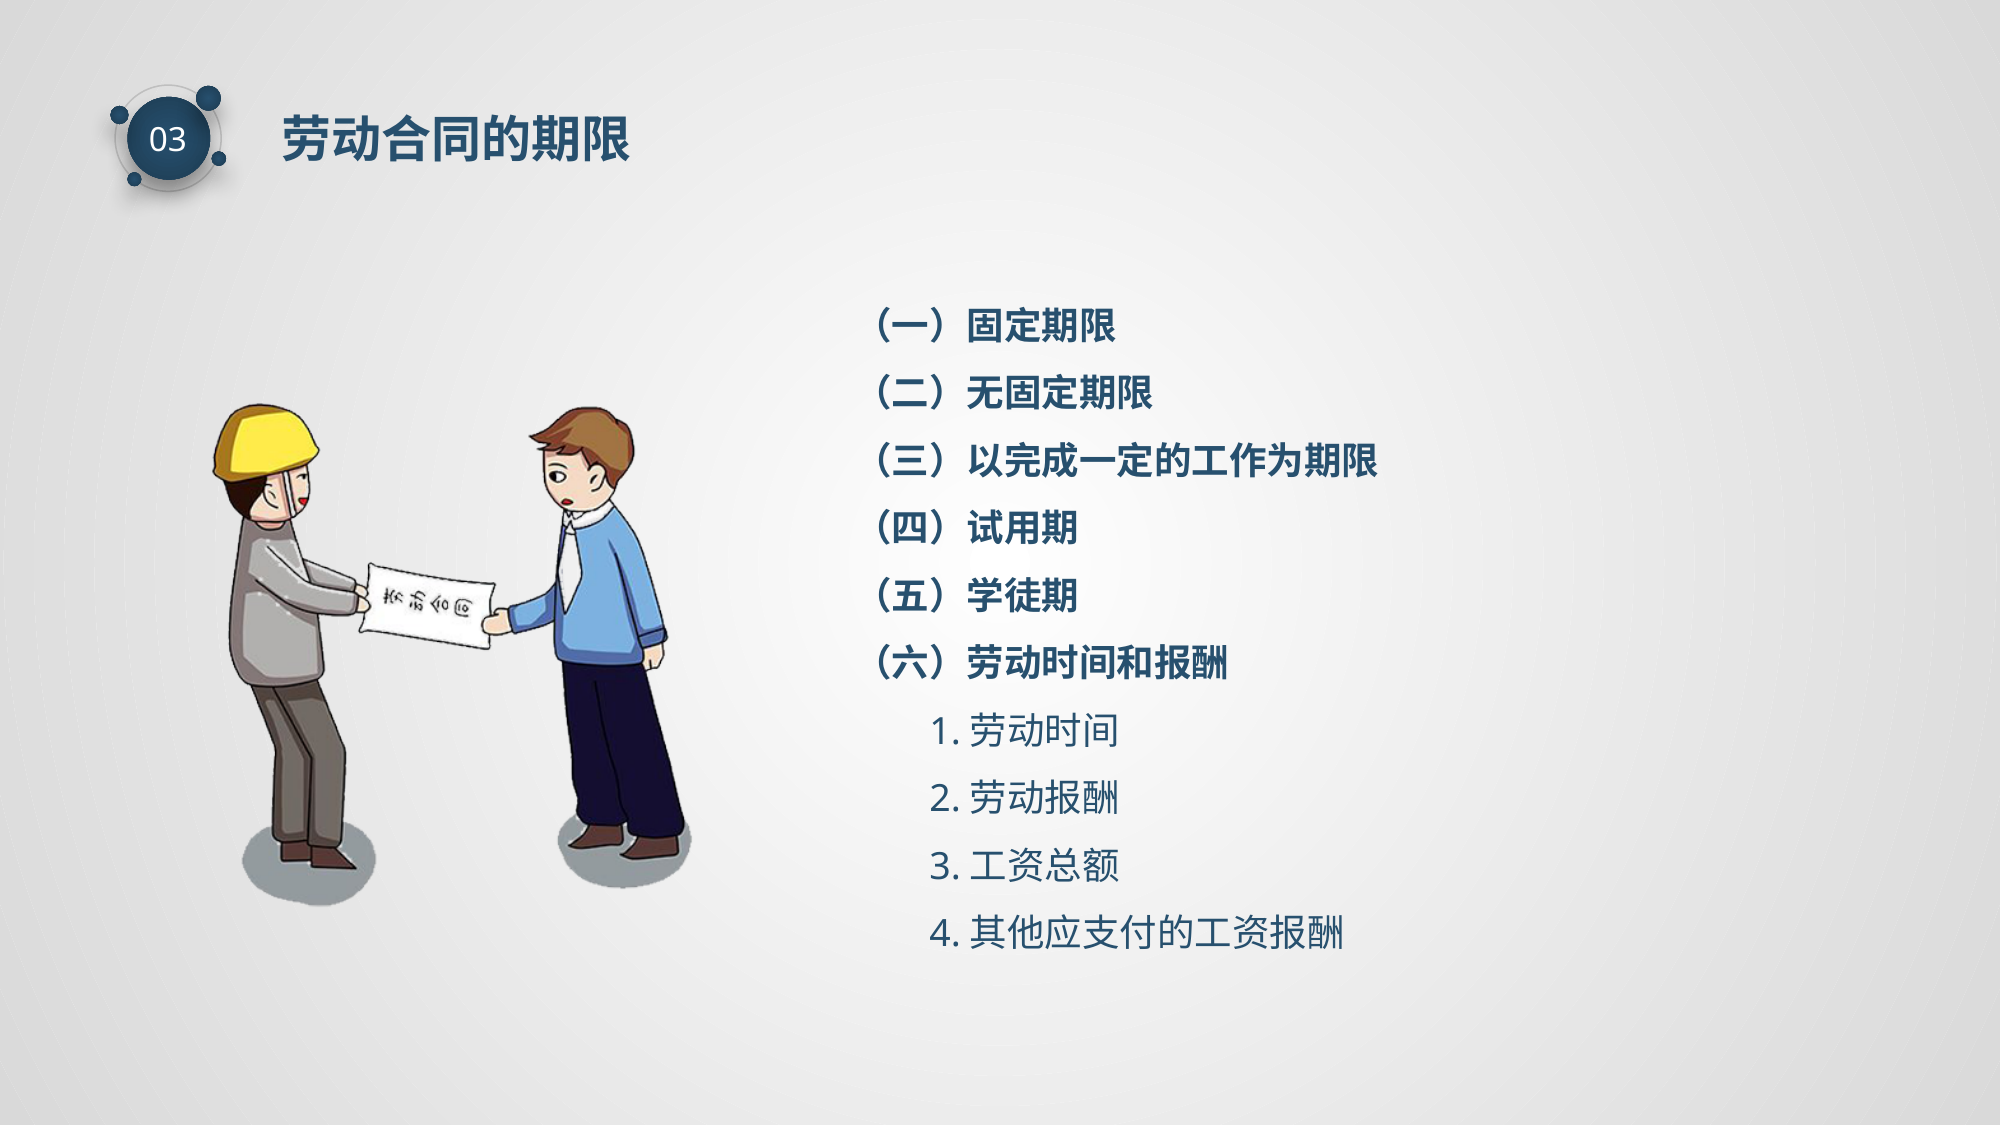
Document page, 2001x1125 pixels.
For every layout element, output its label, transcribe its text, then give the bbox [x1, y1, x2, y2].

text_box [110, 85, 226, 192]
text_box （一）固定期限 （二）无固定期限 （三）以完成一定的工作为期限 （四）试用期 （五）学徒期 （六）劳动时间和报酬 1.劳动时间 2.劳动报酬 3.工资总额 4.其他应支付的工资报酬 [839, 271, 1861, 962]
text_box 劳动合同的期限 [266, 100, 647, 176]
picture [178, 303, 736, 937]
